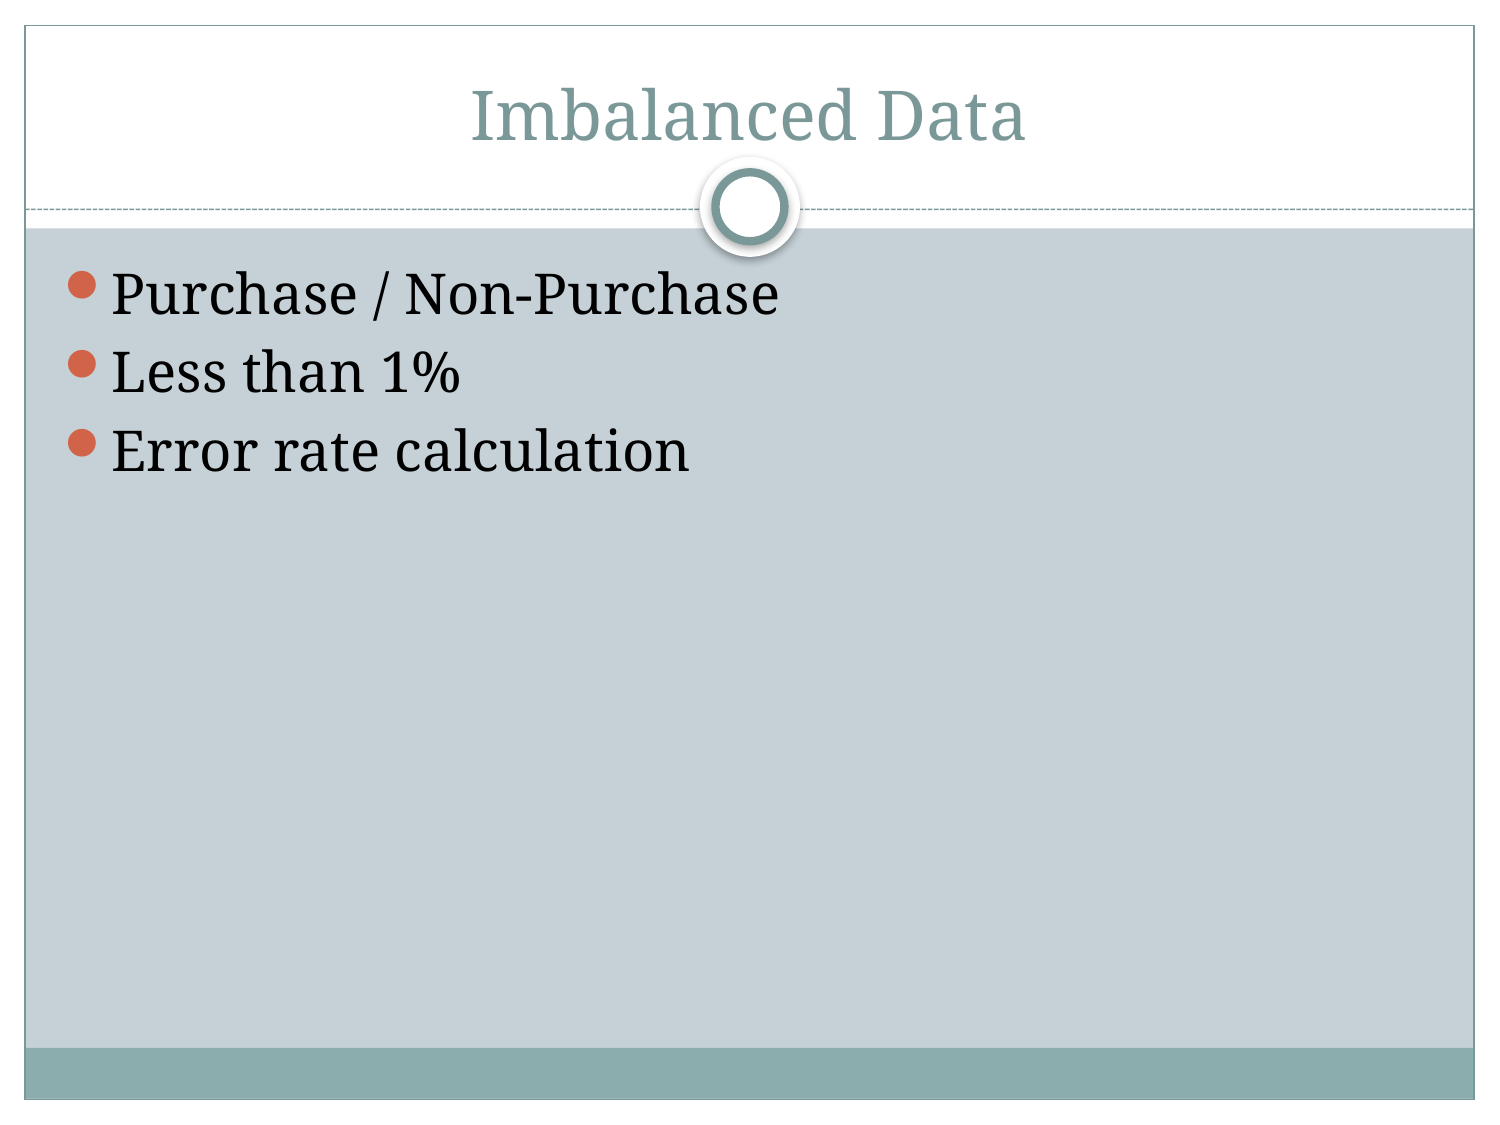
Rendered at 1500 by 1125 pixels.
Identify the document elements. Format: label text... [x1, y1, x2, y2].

list Purchase / Non-Purchase Less than 1% Error rate calculation [49, 250, 1445, 1001]
title Imbalanced Data [49, 37, 1450, 162]
